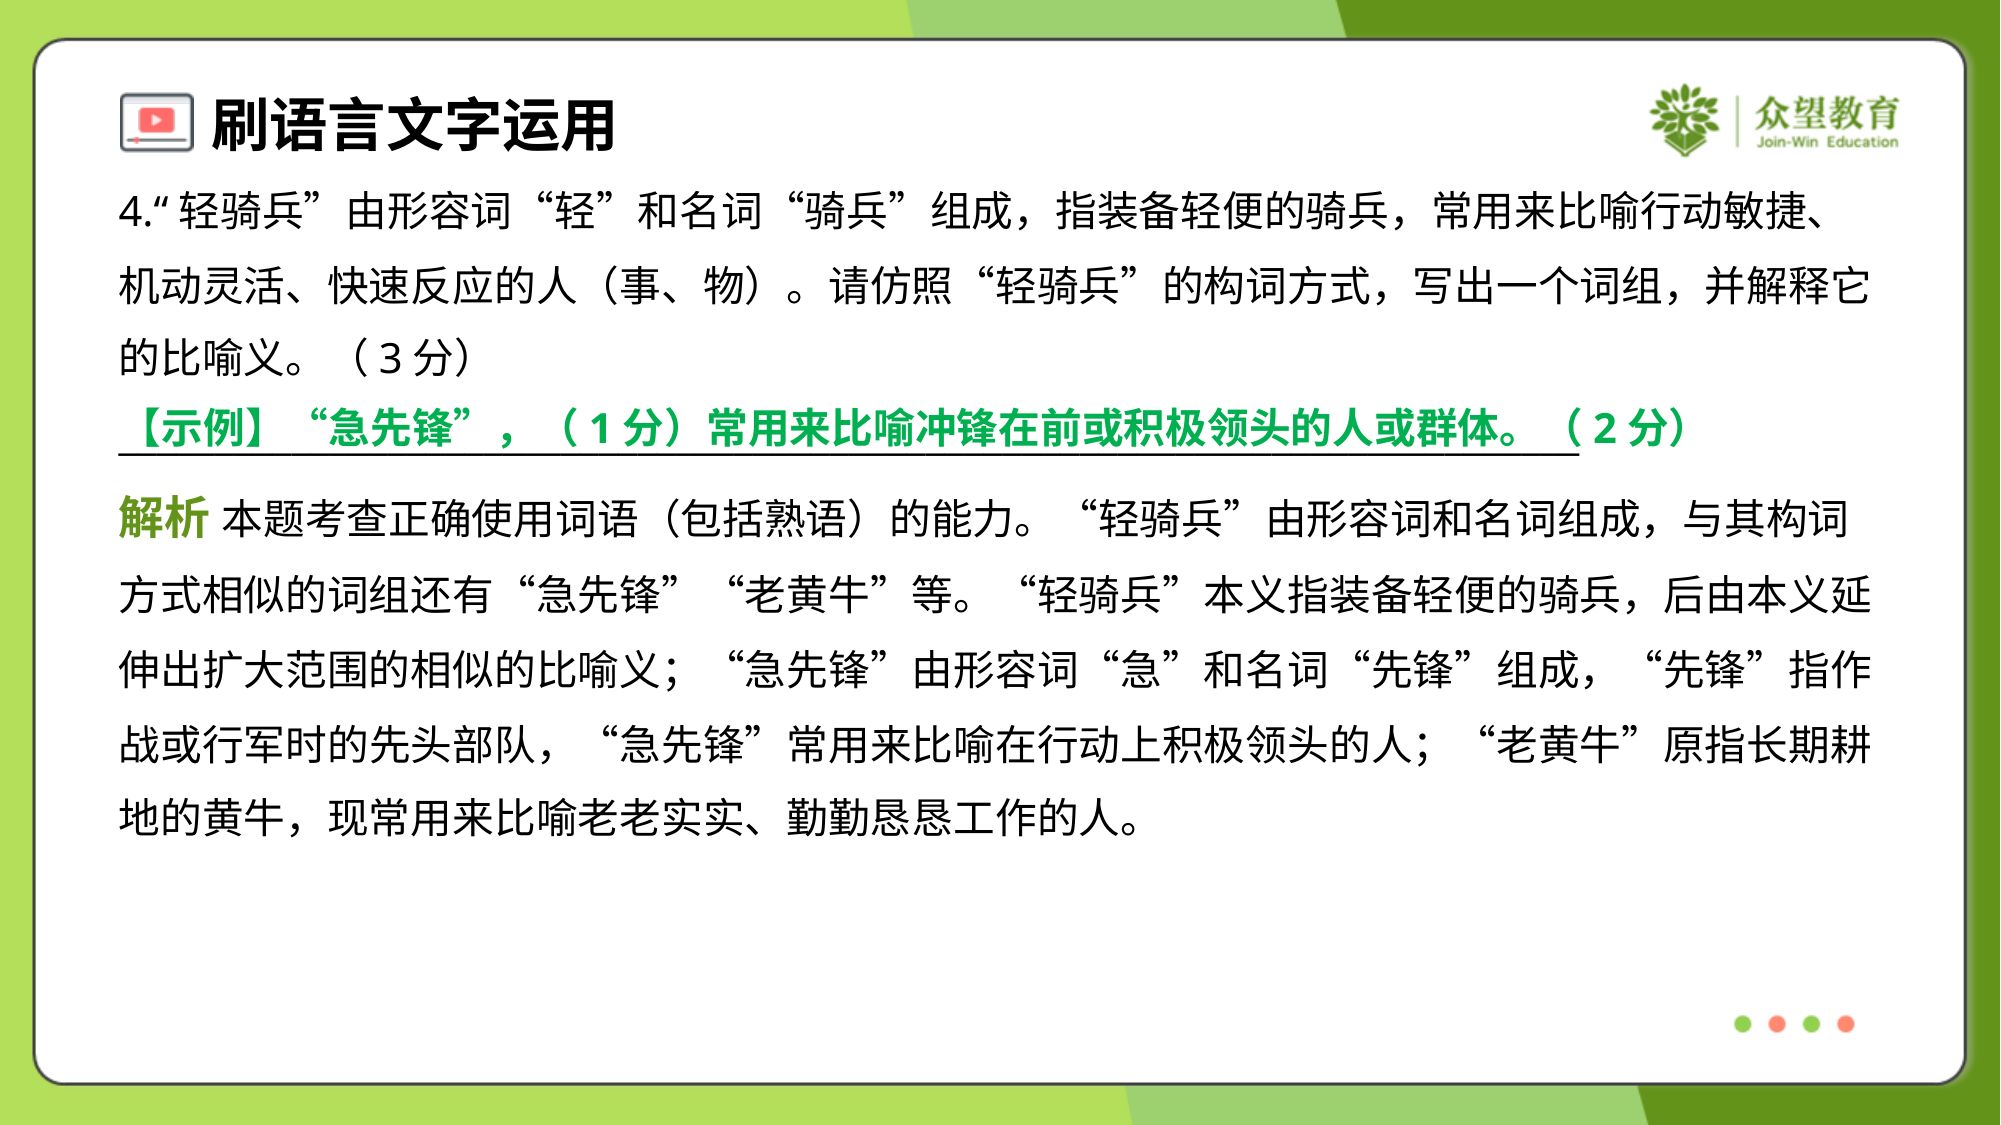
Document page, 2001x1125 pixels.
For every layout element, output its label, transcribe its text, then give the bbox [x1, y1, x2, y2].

picture [0, 0, 2000, 1125]
text_box 4.“轻骑兵”由形容词“轻”和名词“骑兵”组成，指装备轻便的骑兵，常用来比喻行动敏捷、 机动灵活、快速反应的人（事、物）。请仿照“轻骑兵”的构词方式，写出一个词组，并解释它 的比喻义。（3分） [118, 159, 1883, 375]
text_box 【示例】“急先锋”，（1分）常用来比喻冲锋在前或积极领头的人或群体。（2分） [124, 377, 1706, 445]
text_box 解析 本题考查正确使用词语（包括熟语）的能力。“轻骑兵”由形容词和名词组成，与其构词 方式相似的词组还有“急先锋”“老黄牛”等。“轻骑兵”本义指装备轻便的骑兵，后由本义延 伸出扩大范围的相似的比喻义；“急先锋”由形容词“急”和名词“先锋”组成，“先锋”指作 战或行军时的先头部队，“急先锋”常用来比喻在行动上积极领头的人；“老黄牛”原指长期耕 地的黄牛，现常用来比喻老老实实、勤勤恳恳工作的人。 [118, 466, 1883, 835]
text_box ____________________________________________________________________________ [118, 383, 1883, 450]
